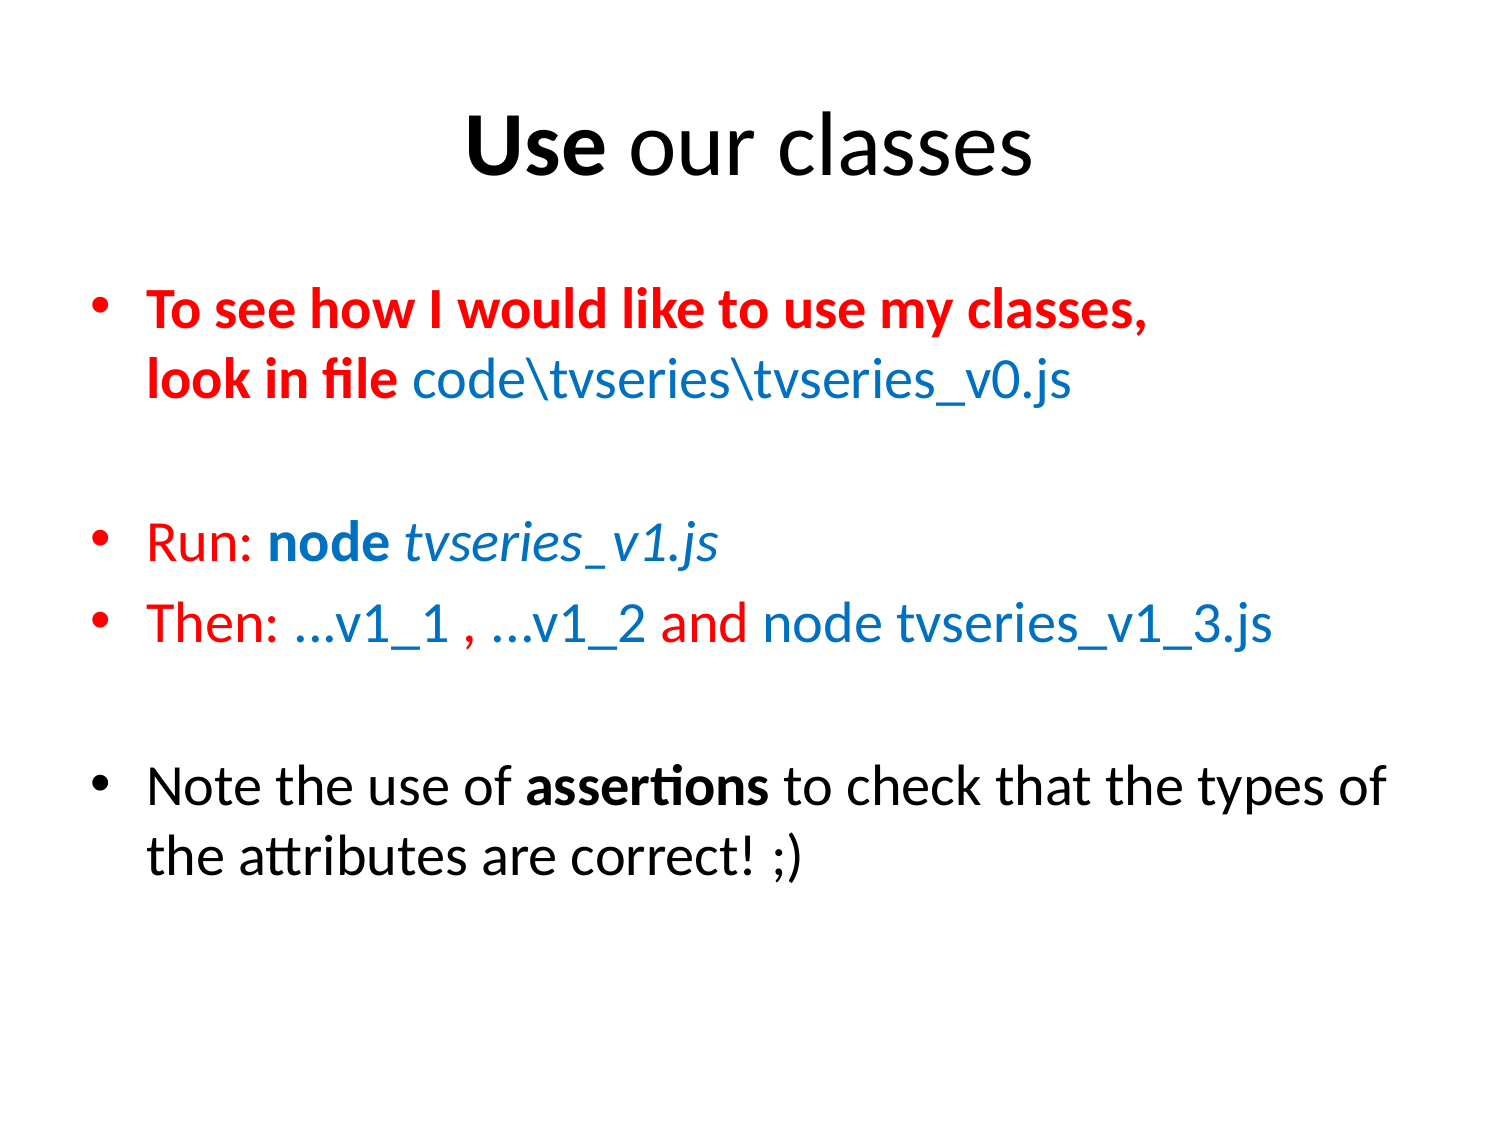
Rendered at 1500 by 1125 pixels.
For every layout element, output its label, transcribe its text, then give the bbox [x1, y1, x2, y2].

list To see how I would like to use my classes, look in file code\tvseries\tvseries_v0.js Run: node tvseries_v1.js Then: ...v1_1 , ...v1_2 and node tvseries_v1_3.js Note the use of assertions to check that the types of the attributes are correct! ;) [75, 262, 1425, 1005]
title Use our classes [75, 45, 1425, 233]
